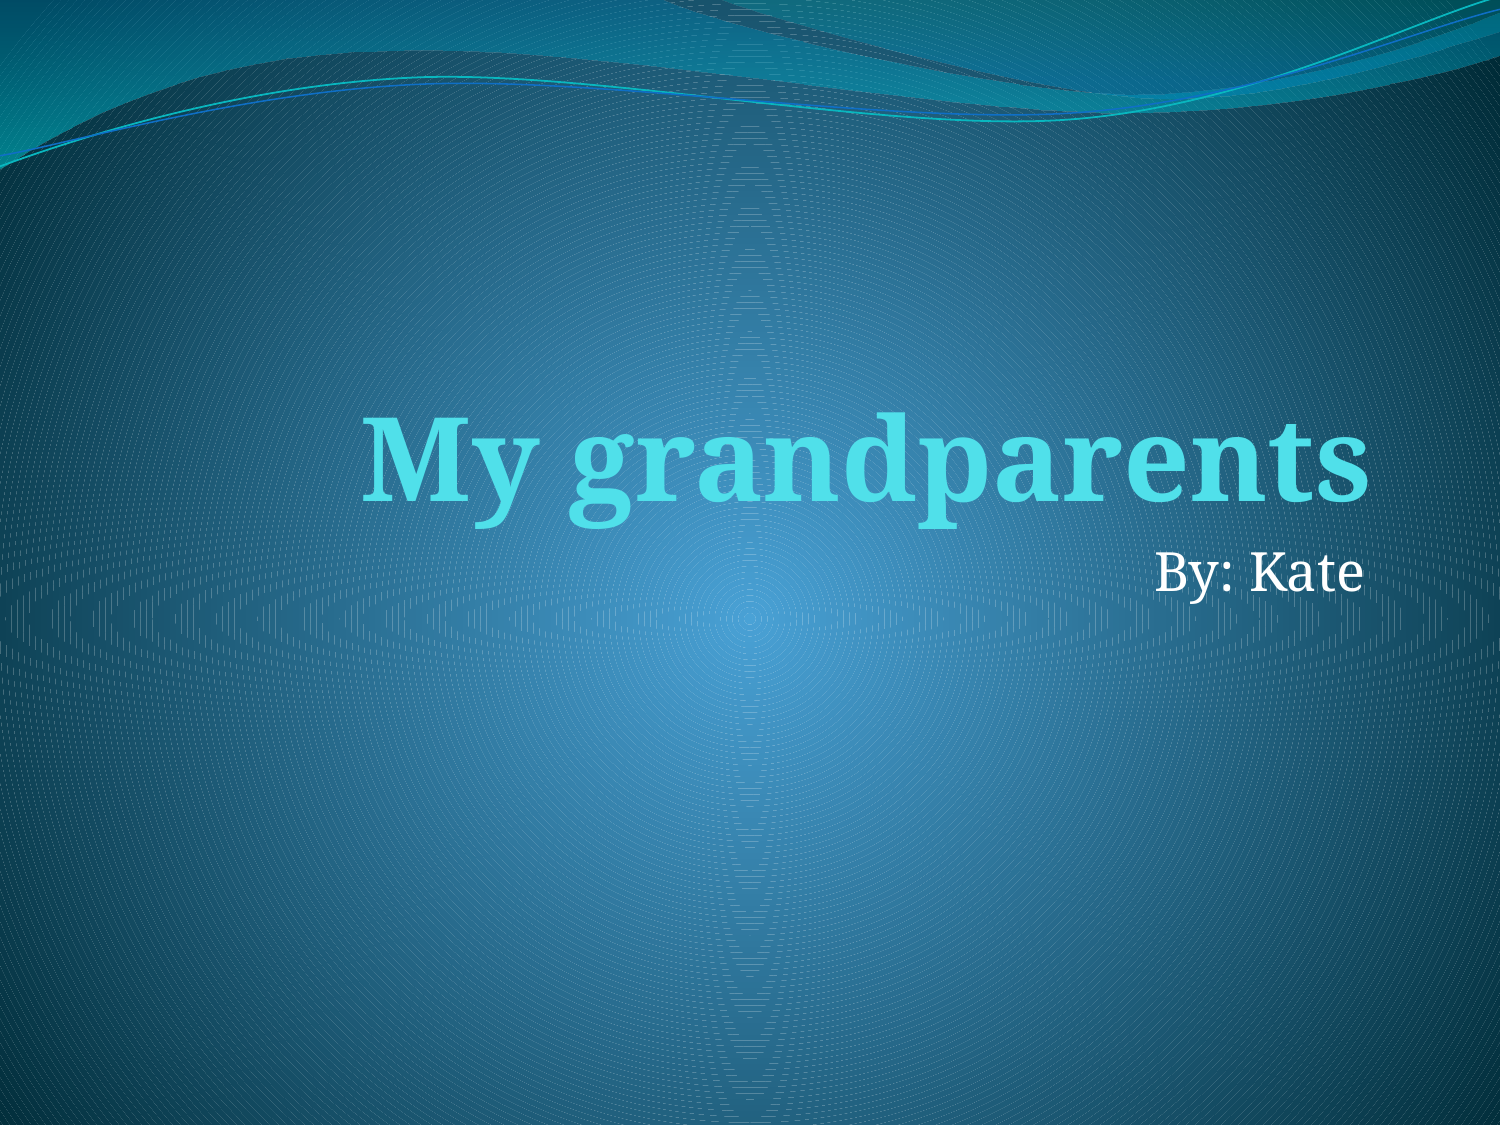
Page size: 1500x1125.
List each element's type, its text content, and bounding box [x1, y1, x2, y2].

title My grandparents [87, 224, 1376, 525]
subtitle By: Kate [87, 529, 1376, 818]
